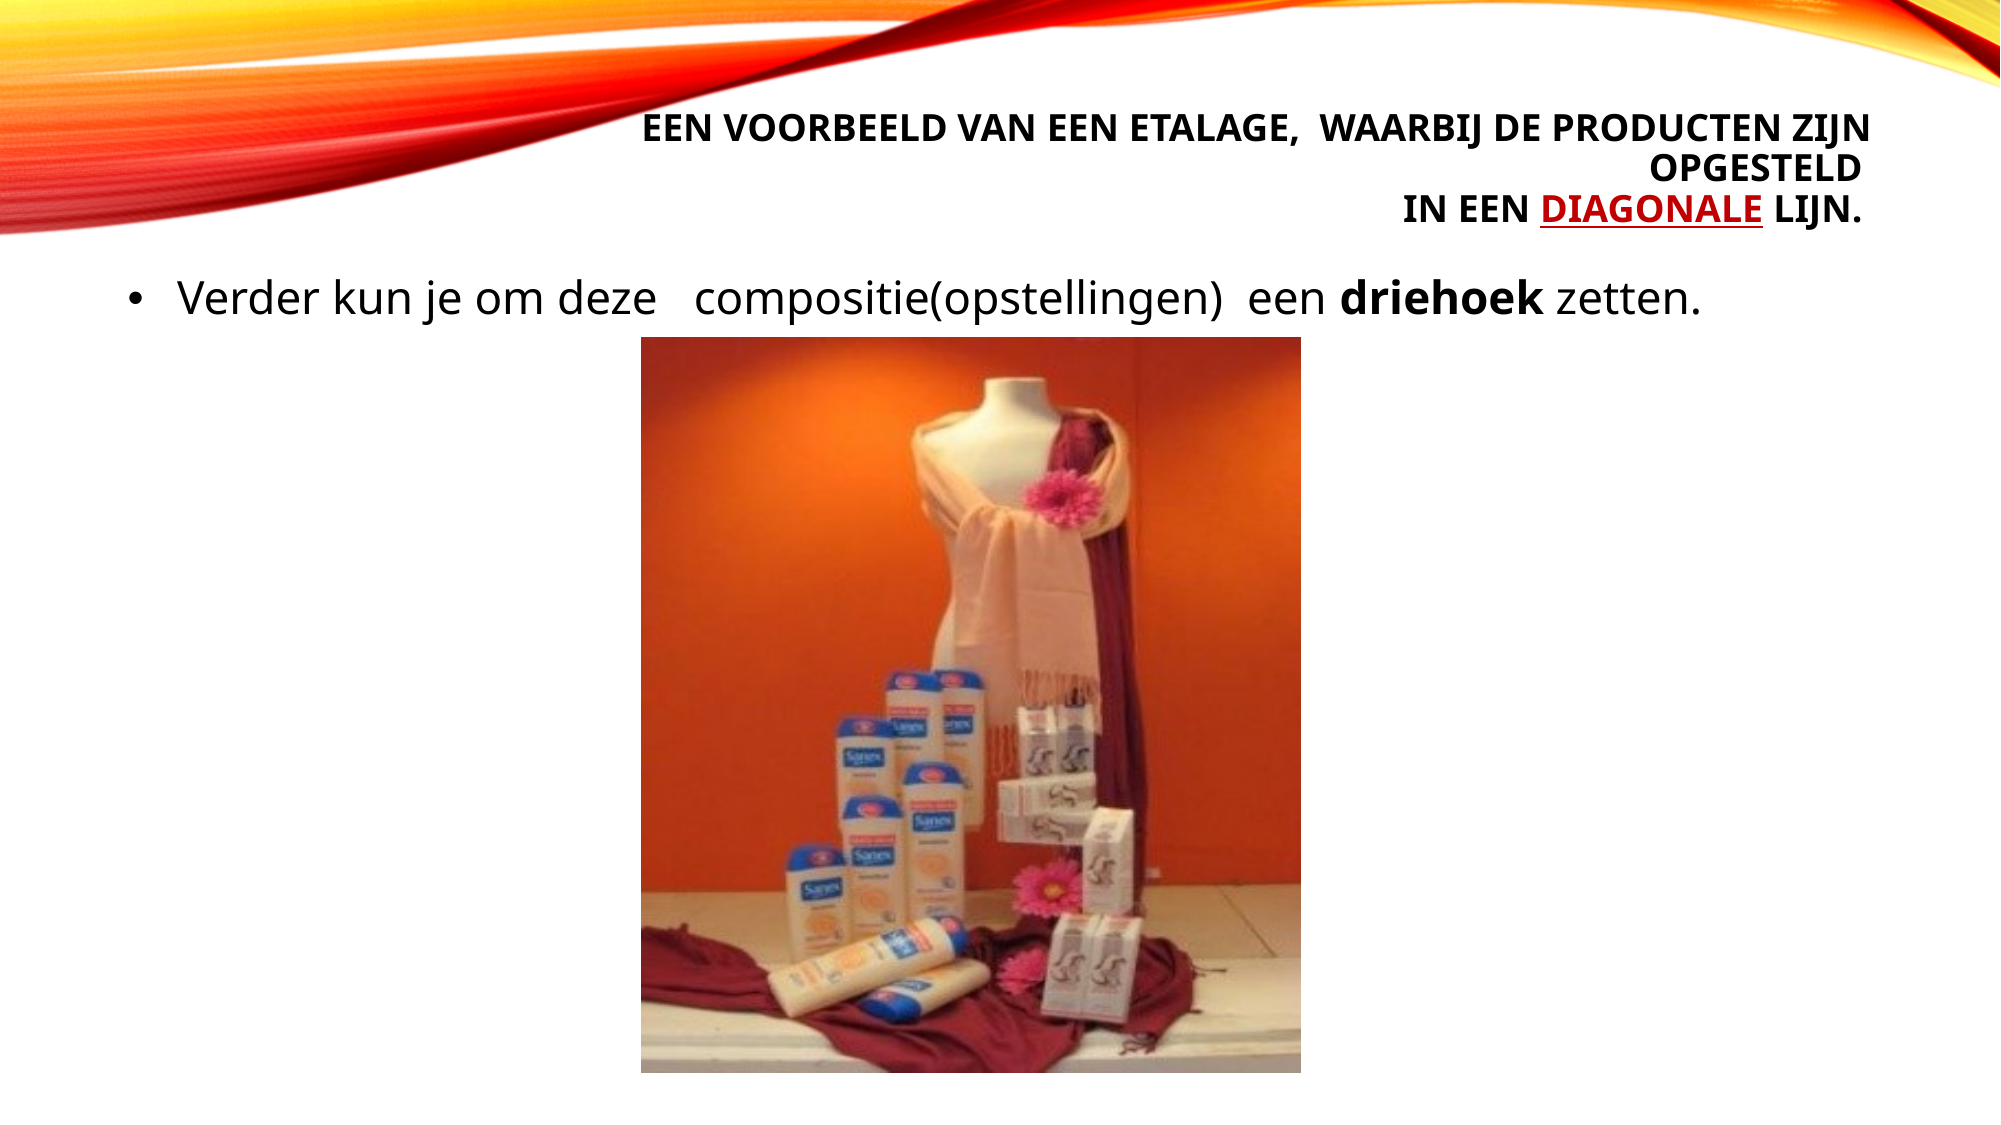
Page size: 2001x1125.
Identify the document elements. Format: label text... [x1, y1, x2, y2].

picture [0, 0, 2000, 237]
title Een voorbeeld van een etalage, waarbij de producten zijn opgesteld in een diagonale lijn. [621, 47, 1888, 267]
list Verder kun je om deze compositie(opstellingen) een driehoek zetten. [112, 267, 1888, 1021]
picture [641, 337, 1301, 1073]
